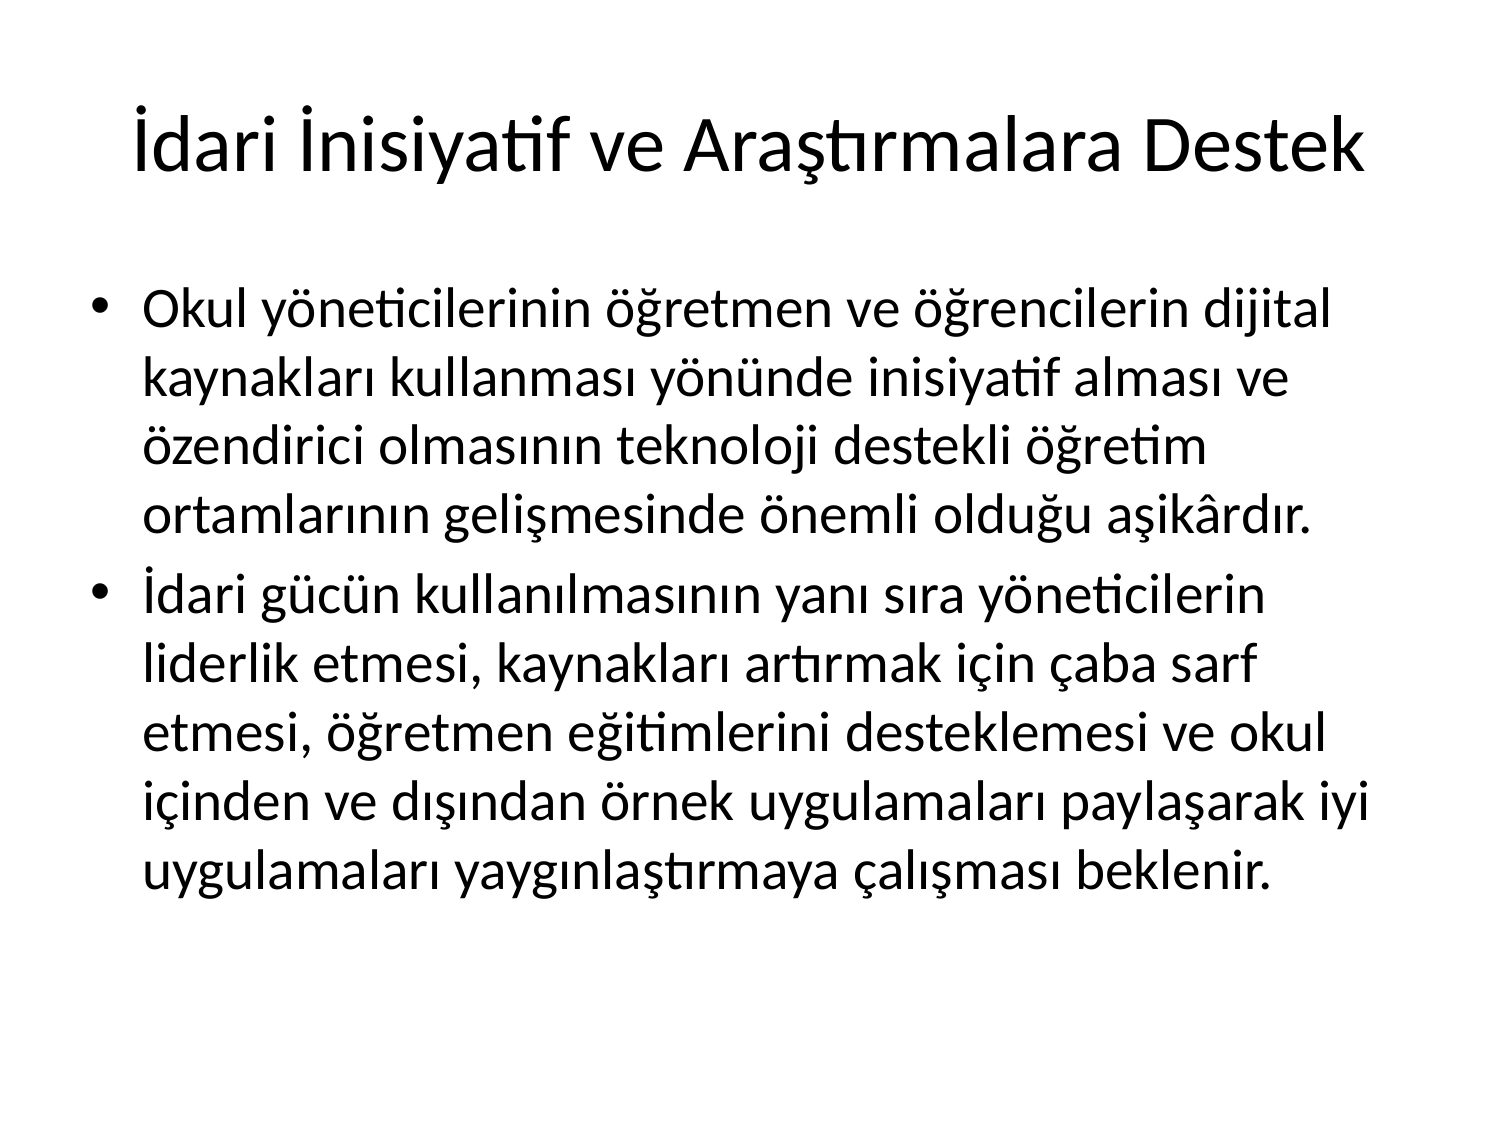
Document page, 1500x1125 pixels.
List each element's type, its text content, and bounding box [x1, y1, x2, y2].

title İdari İnisiyatif ve Araştırmalara Destek [75, 45, 1425, 233]
list Okul yöneticilerinin öğretmen ve öğrencilerin dijital kaynakları kullanması yönünde inisiyatif alması ve özendirici olmasının teknoloji destekli öğretim ortamlarının gelişmesinde önemli olduğu aşikârdır. İdari gücün kullanılmasının yanı sıra yöneticilerin liderlik etmesi, kaynakları artırmak için çaba sarf etmesi, öğretmen eğitimlerini desteklemesi ve okul içinden ve dışından örnek uygulamaları paylaşarak iyi uygulamaları yaygınlaştırmaya çalışması beklenir. [75, 262, 1425, 1005]
